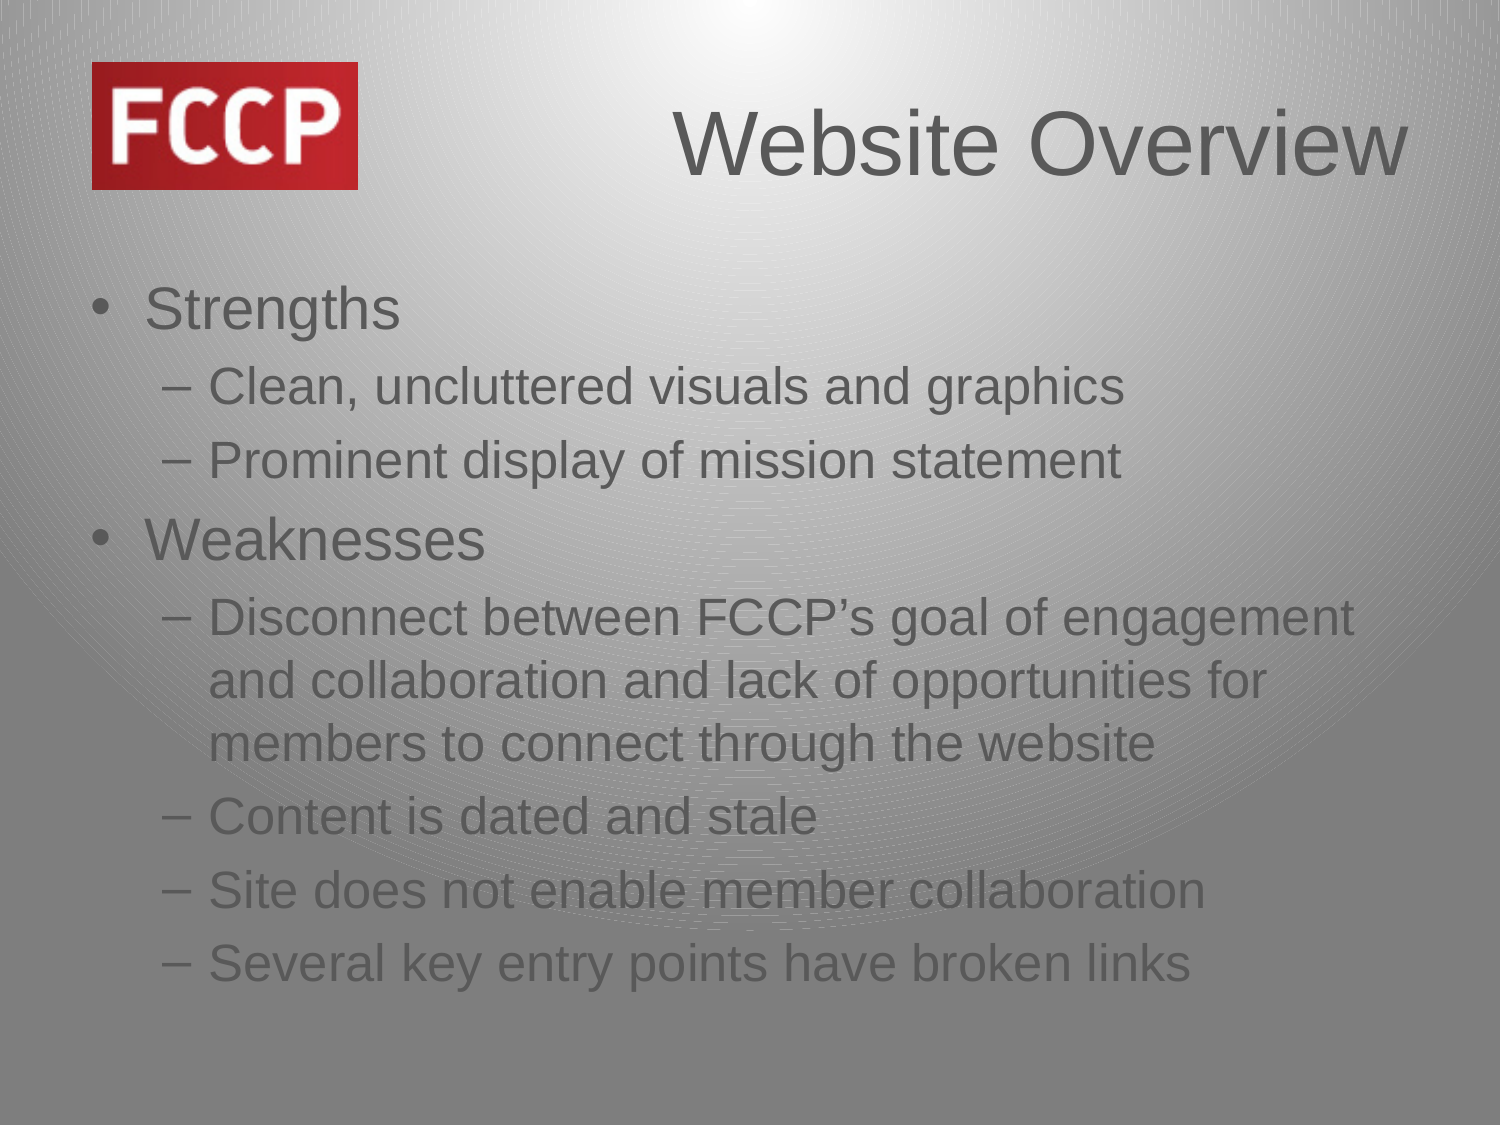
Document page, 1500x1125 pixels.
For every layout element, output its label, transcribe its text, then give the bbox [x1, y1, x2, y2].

title Website Overview [75, 45, 1425, 233]
picture [92, 62, 358, 190]
list Strengths Clean, uncluttered visuals and graphics Prominent display of mission statement Weaknesses Disconnect between FCCP’s goal of engagement and collaboration and lack of opportunities for members to connect through the website Content is dated and stale Site does not enable member collaboration Several key entry points have broken links [75, 262, 1425, 1005]
